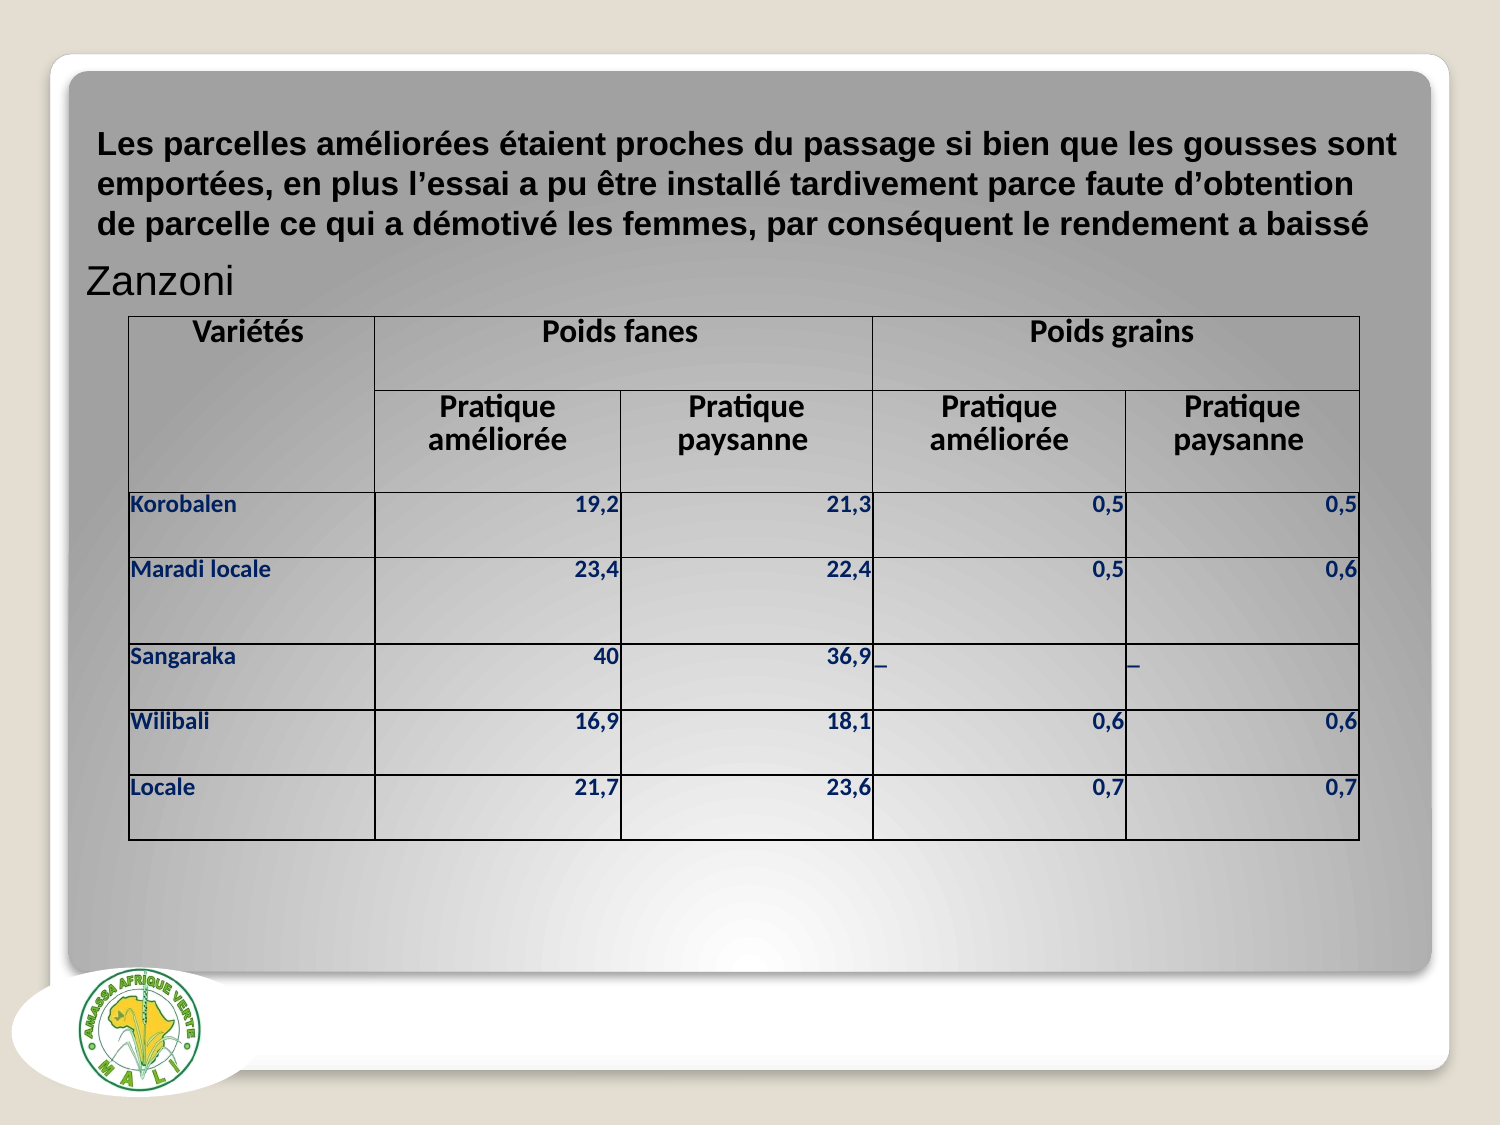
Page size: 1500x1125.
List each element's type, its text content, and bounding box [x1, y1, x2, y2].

table_cell 22,4 [622, 558, 872, 643]
table_cell 0,7 [1127, 776, 1358, 839]
table_cell 16,9 [376, 711, 620, 774]
table_cell 21,7 [376, 776, 620, 839]
text_box Les parcelles améliorées étaient proches du passage si bien que les gousses sont emportées, en plus l’essai a pu être installé tardivement parce faute d’obtention de parcelle ce qui a démotivé les femmes, par conséquent le rendement a baissé [81, 114, 1418, 290]
table_cell Pratique paysanne [621, 391, 872, 492]
table_header Poids fanes [375, 317, 872, 390]
table_cell 23,6 [622, 776, 872, 839]
table_cell 0,6 [1127, 558, 1358, 643]
table_header Poids grains [873, 317, 1359, 390]
table_cell _ [874, 645, 1125, 709]
table_cell Sangaraka [130, 645, 374, 709]
table_cell Maradi locale [130, 558, 374, 643]
table_cell 23,4 [376, 558, 620, 643]
table_cell 19,2 [376, 493, 620, 557]
table_cell 0,6 [1127, 711, 1358, 774]
table_header Variétés [129, 317, 374, 492]
table_cell 36,9 [622, 645, 872, 709]
table_cell 40 [376, 645, 620, 709]
table_cell _ [1127, 645, 1358, 709]
table_cell Pratique améliorée [375, 391, 620, 492]
table_cell Pratique paysanne [1126, 391, 1359, 492]
text_box Zanzoni [70, 246, 273, 312]
table_cell 0,7 [874, 776, 1125, 839]
table_cell 21,3 [622, 493, 872, 557]
table_cell Wilibali [130, 711, 374, 774]
table_cell 0,6 [874, 711, 1125, 774]
table_cell Korobalen [130, 493, 374, 557]
table_cell 18,1 [622, 711, 872, 774]
table_cell Pratique améliorée [873, 391, 1125, 492]
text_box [11, 960, 265, 1102]
table_cell Locale [130, 776, 374, 839]
table_cell 0,5 [874, 558, 1125, 643]
table_cell 0,5 [1127, 493, 1358, 557]
table_cell 0,5 [874, 493, 1125, 557]
